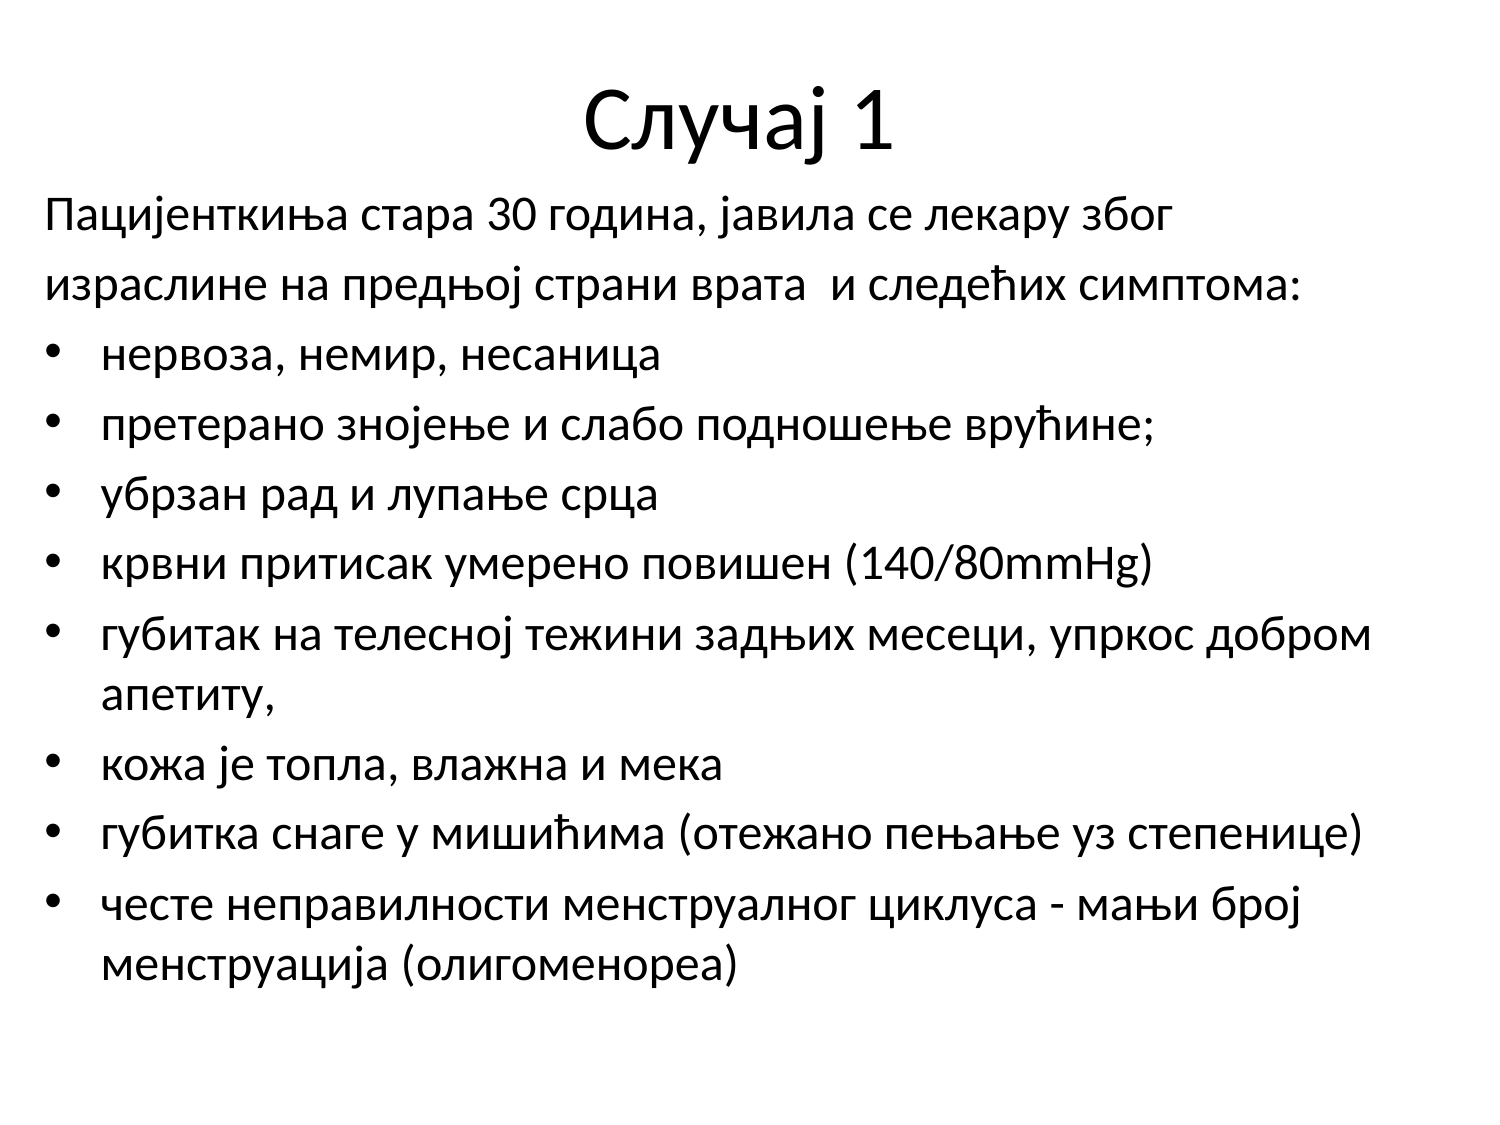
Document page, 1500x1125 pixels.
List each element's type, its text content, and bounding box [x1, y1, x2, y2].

list Пацијенткиња стара 30 година, јавила се лекару због израслине на предњој страни врата и следећих симптома: нервоза, немир, несаницa претерано знојење и слабо подношење врућине; убрзан рад и лупање срца крвни притисак умерено повишен (140/80mmHg) губитак на телесној тежини задњих месеци, упркос добром апетиту, кожа је топла, влажна и мека губитка снаге у мишићима (отежано пењање уз степенице) честе неправилности менструалног циклуса - мањи број менструација (олигоменореа) [29, 172, 1471, 1095]
title Случај 1 [64, 18, 1416, 172]
